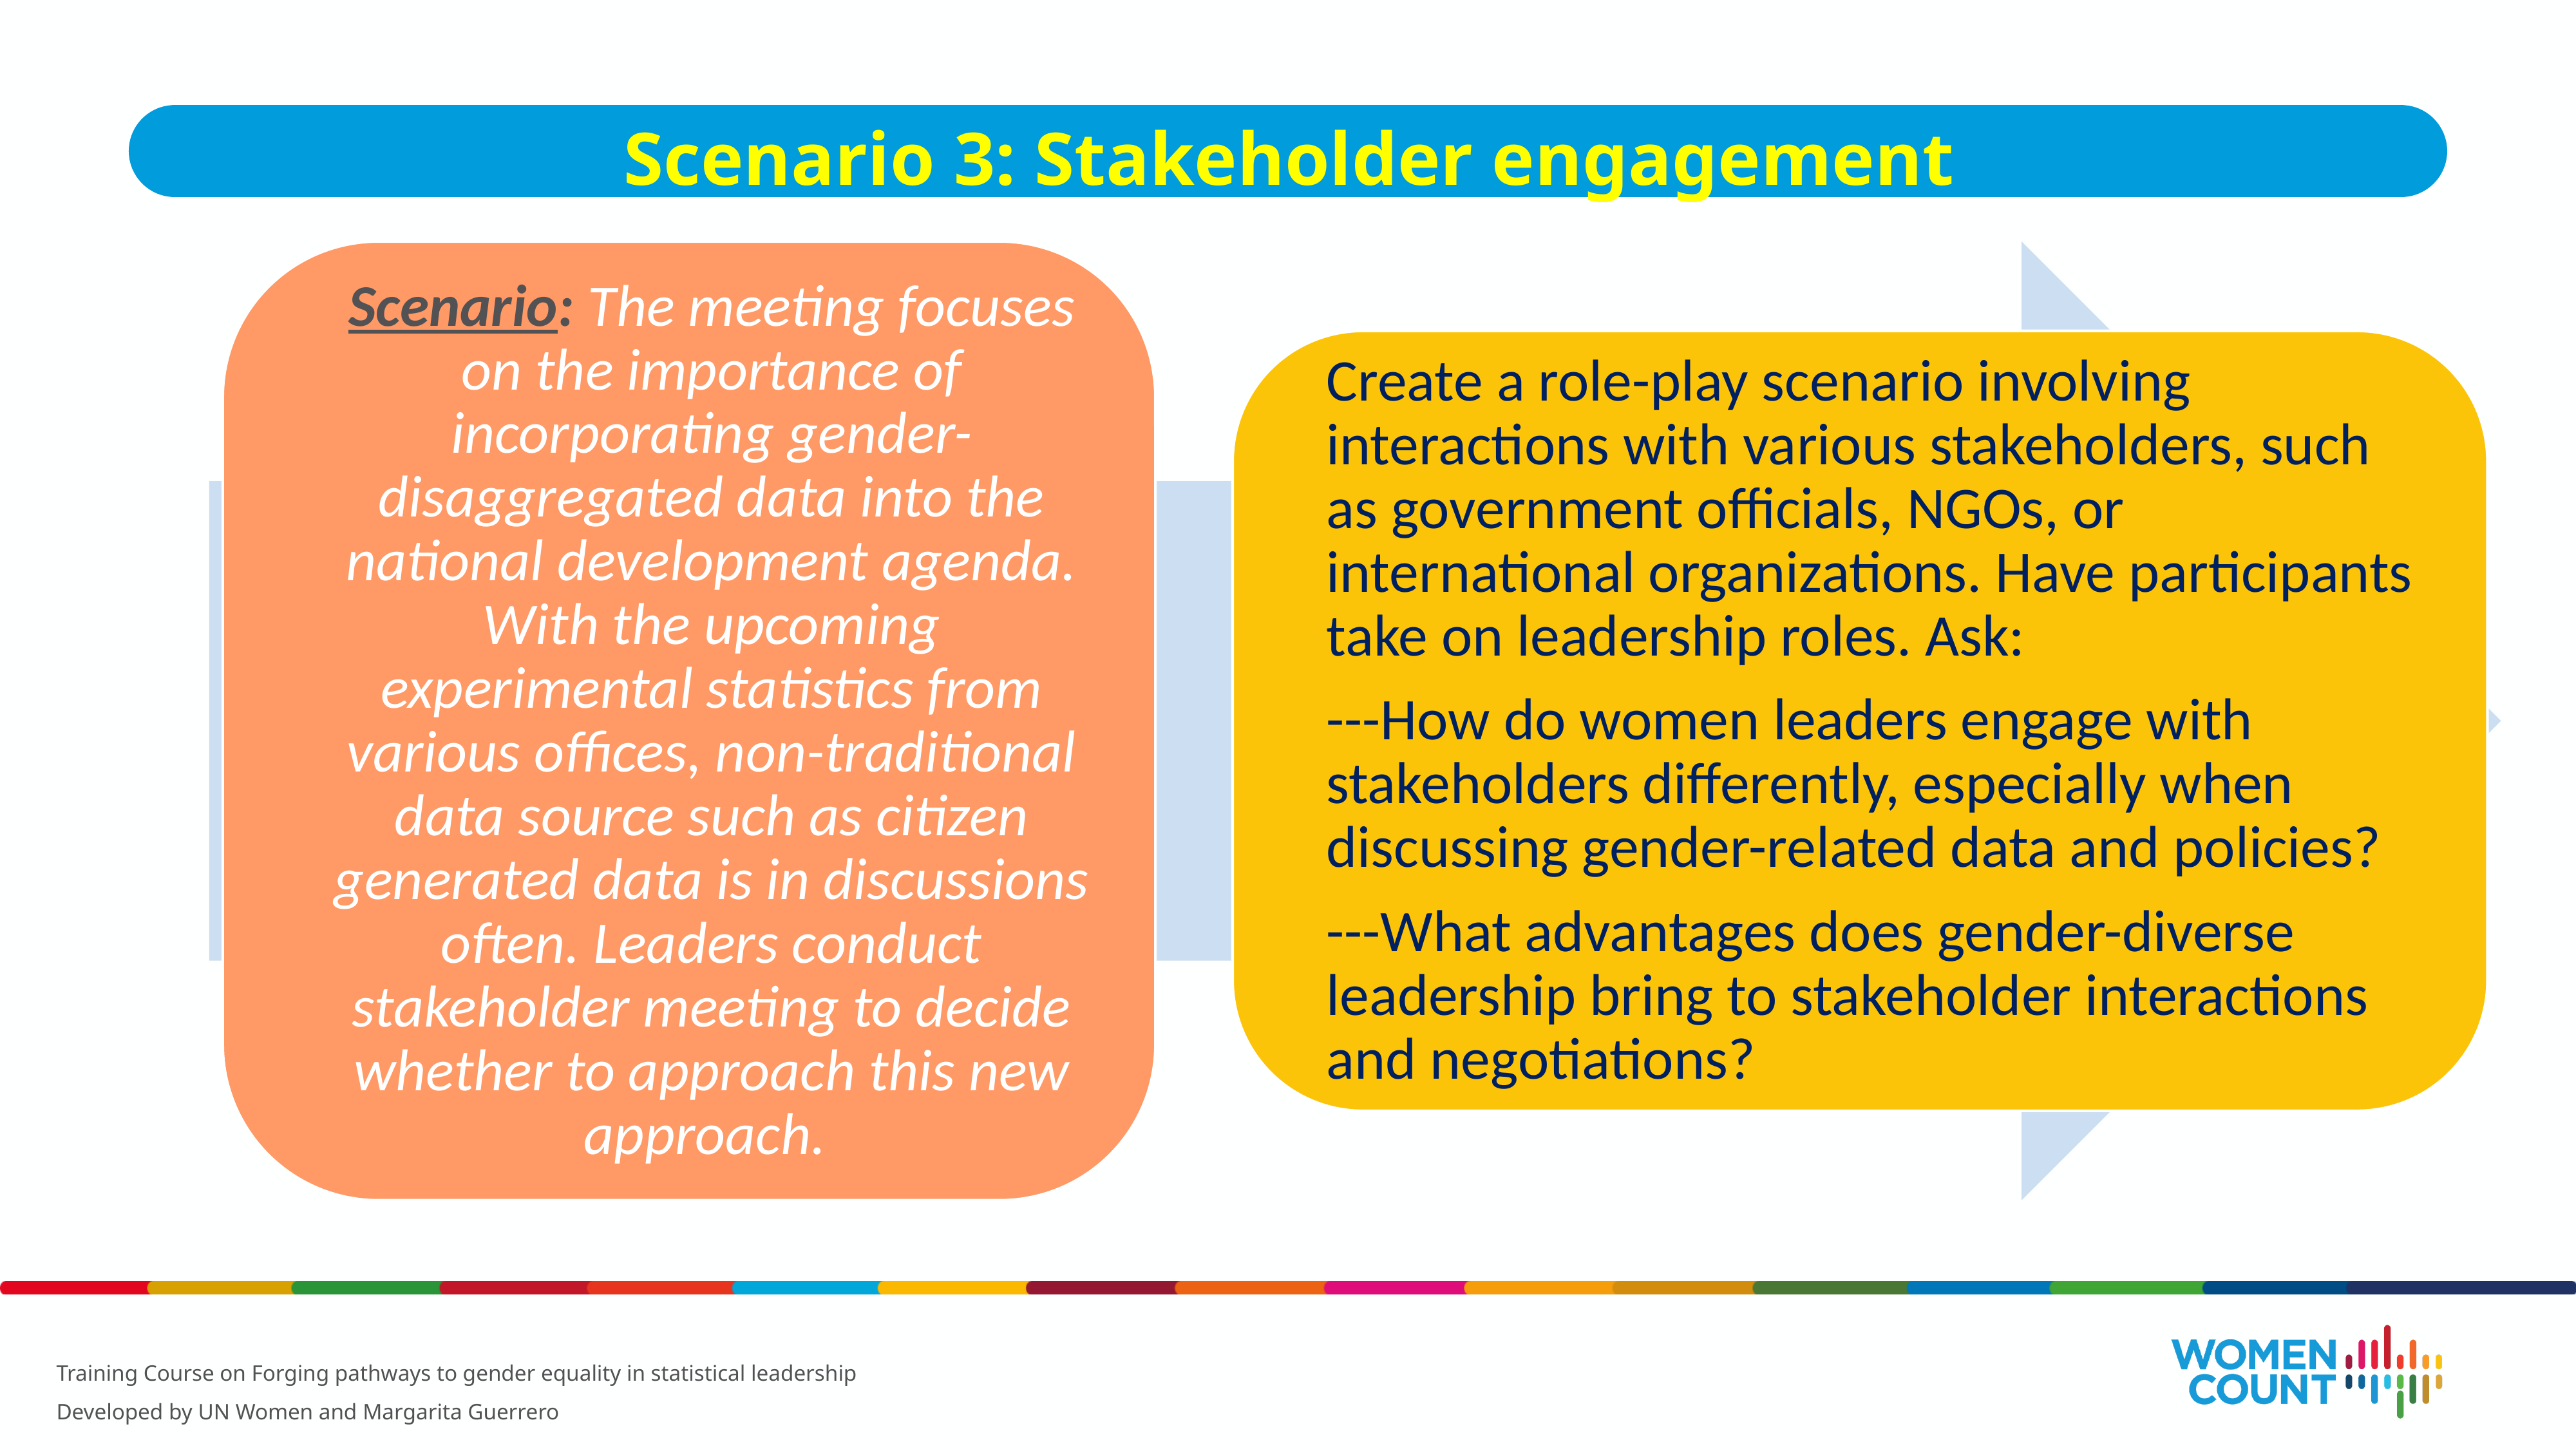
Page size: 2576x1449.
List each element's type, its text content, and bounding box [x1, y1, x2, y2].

text_box Training Course on Forging pathways to gender equality in statistical leadership Developed by UN Women and Margarita Guerrero [56, 1347, 1658, 1449]
list Scenario 3: Stakeholder engagement [167, 112, 2411, 201]
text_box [209, 241, 2501, 1201]
